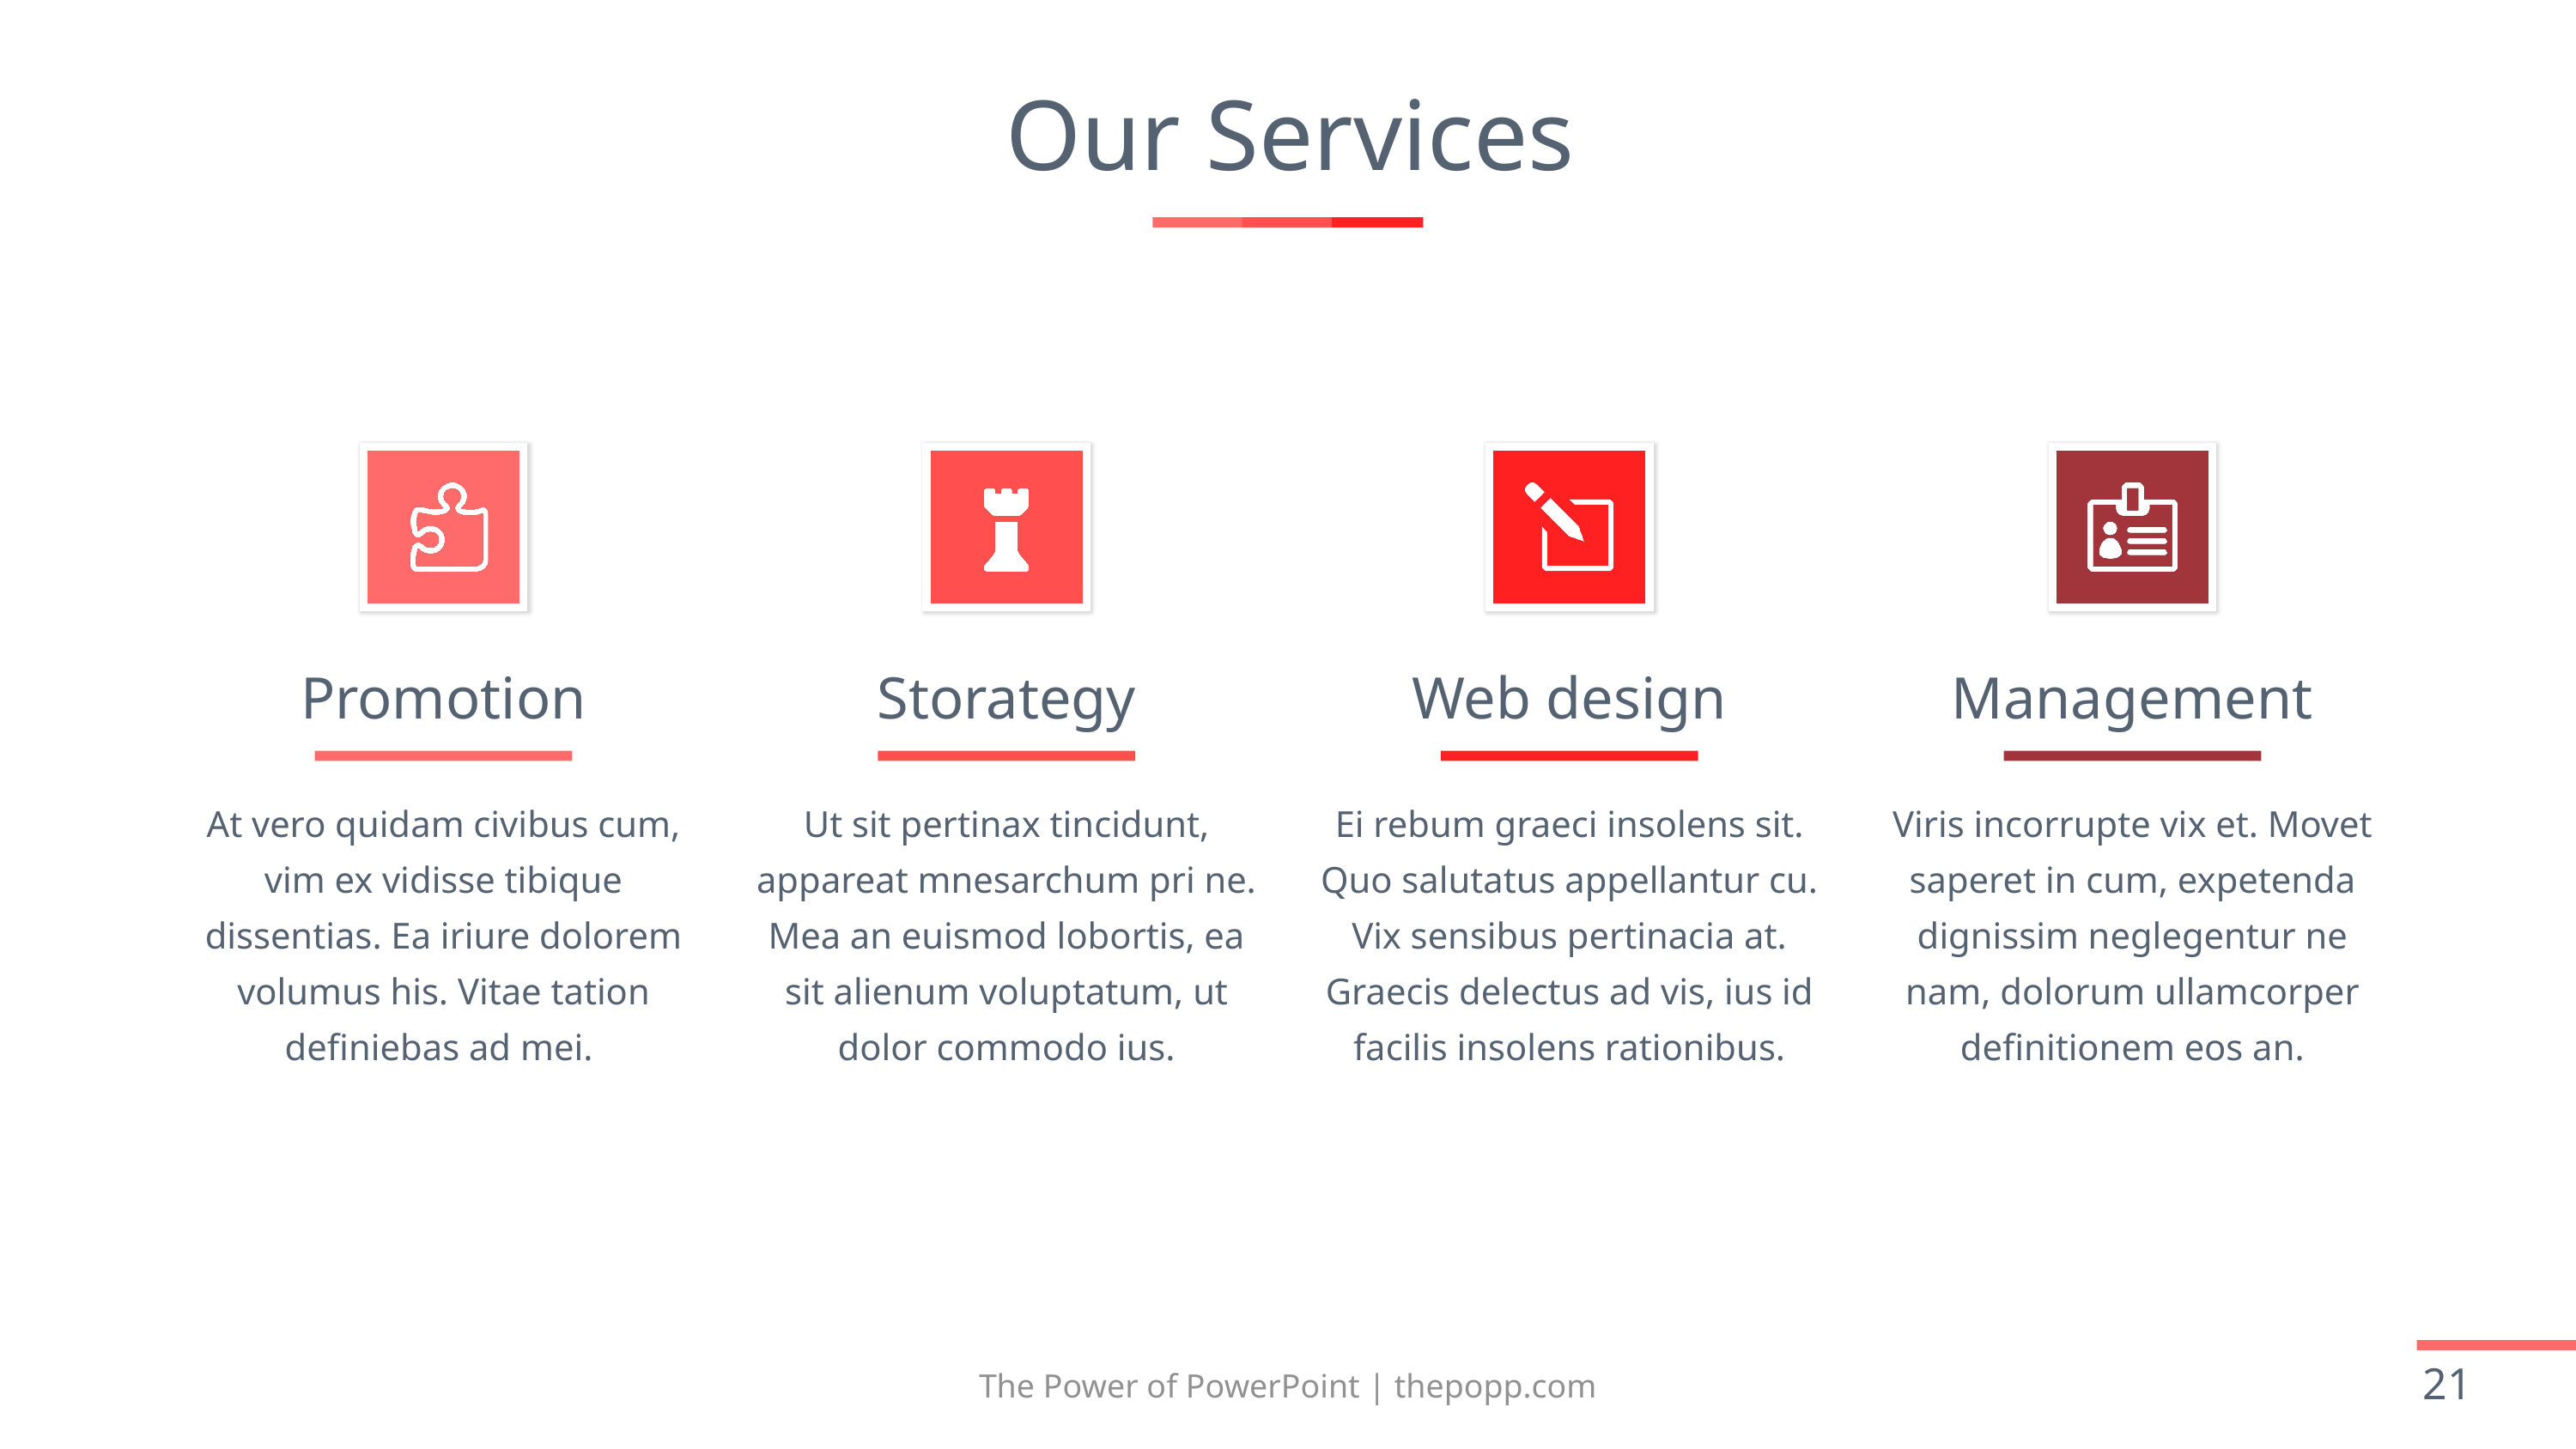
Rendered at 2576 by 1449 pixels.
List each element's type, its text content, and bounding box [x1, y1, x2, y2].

list Management [1868, 643, 2397, 749]
slide_number 21 [2409, 1351, 2576, 1421]
picture [1525, 482, 1614, 572]
list Ut sit pertinax tincidunt, appareat mnesarchum pri ne. Mea an euismod lobortis, ea sit alienum voluptatum, ut dolor commodo ius. [743, 782, 1271, 1132]
picture [962, 482, 1051, 572]
list Promotion [179, 643, 708, 749]
list Viris incorrupte vix et. Movet saperet in cum, expetenda dignissim neglegentur ne nam, dolorum ullamcorper definitionem eos an. [1868, 782, 2397, 1132]
list Ei rebum graeci insolens sit. Quo salutatus appellantur cu. Vix sensibus pertinacia at. Graecis delectus ad vis, ius id facilis insolens rationibus. [1305, 782, 1833, 1132]
picture [398, 482, 489, 572]
footer The Power of PowerPoint | thepopp.com [853, 1349, 1723, 1427]
list Storategy [743, 643, 1271, 749]
title Our Services [69, 49, 2512, 230]
list Web design [1305, 643, 1833, 749]
picture [2087, 482, 2178, 572]
list At vero quidam civibus cum, vim ex vidisse tibique dissentias. Ea iriure dolorem volumus his. Vitae tation definiebas ad mei. [179, 782, 708, 1132]
